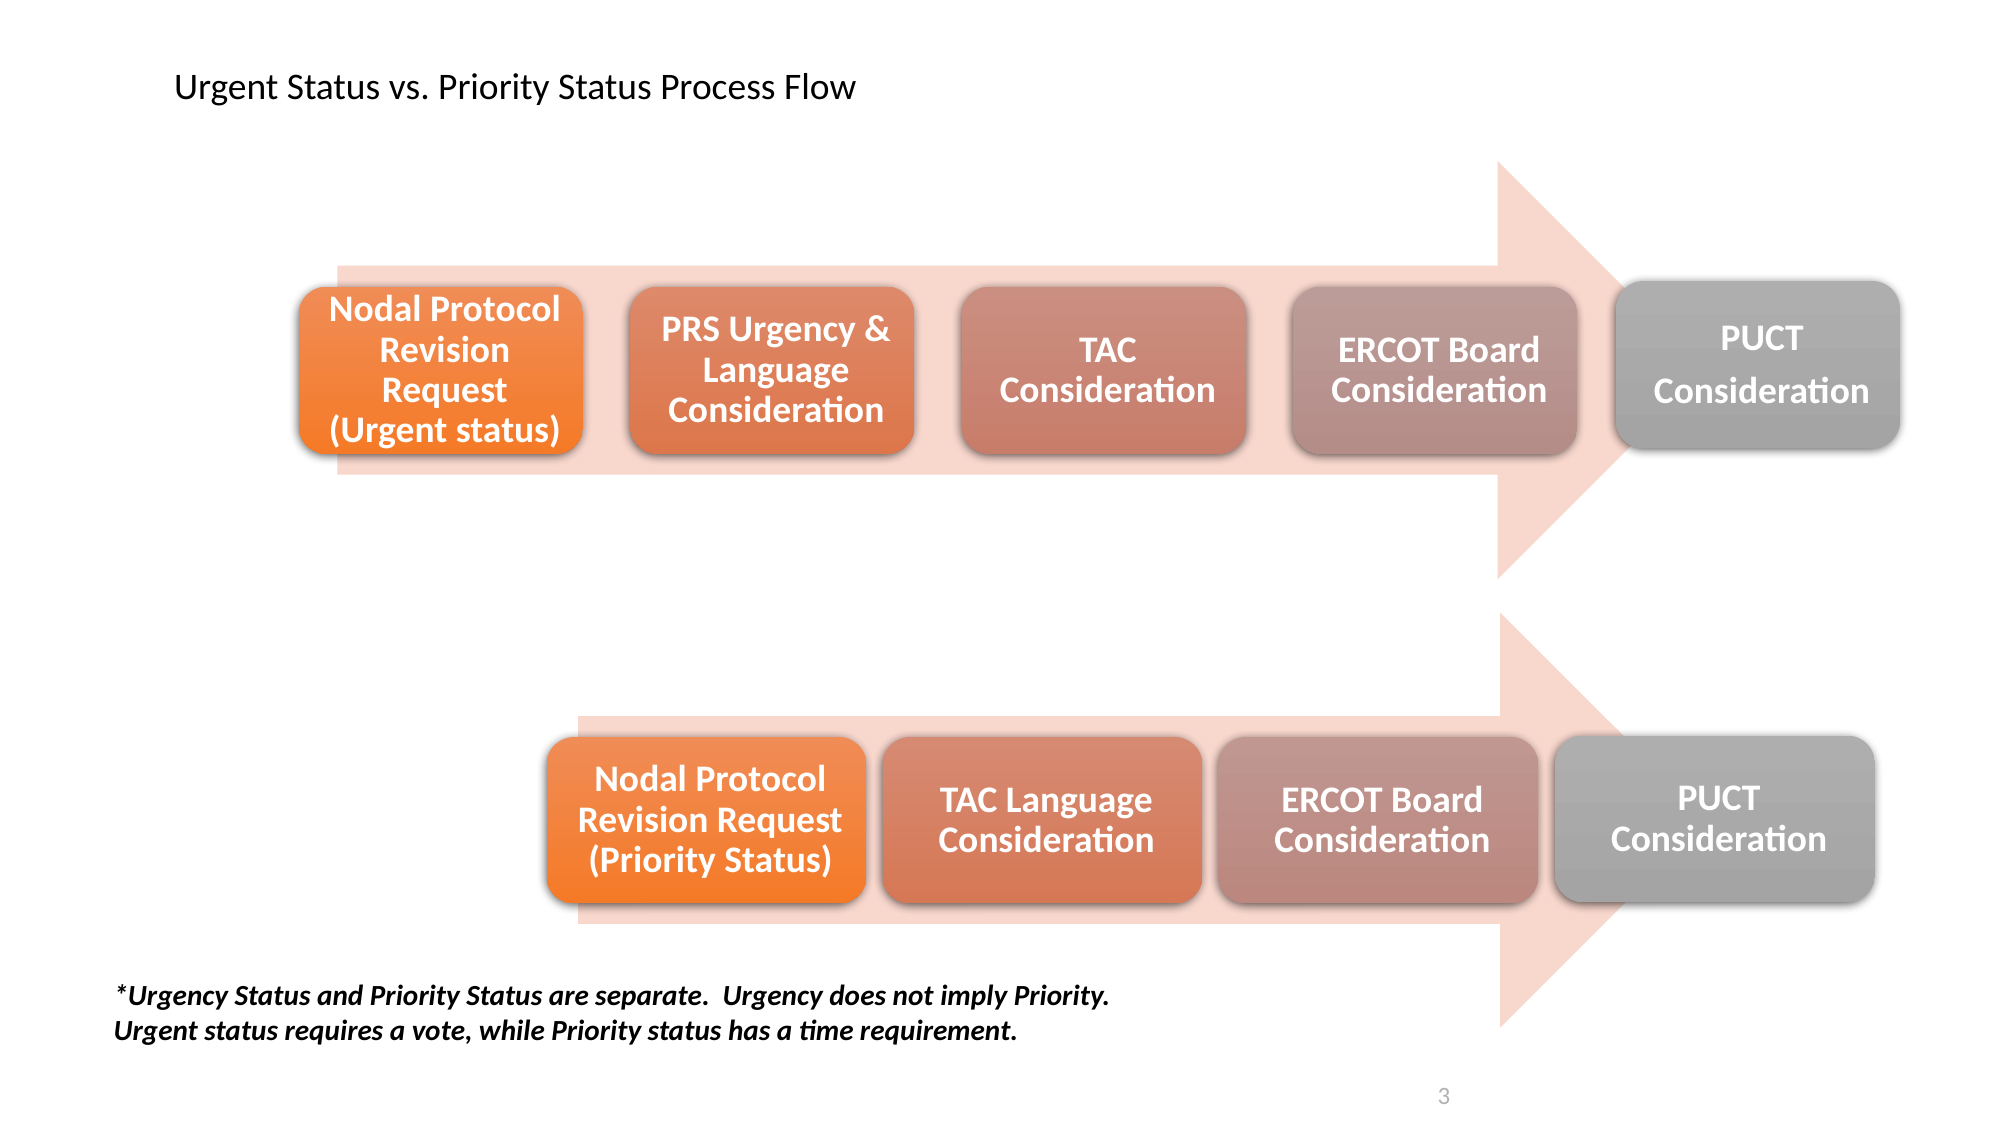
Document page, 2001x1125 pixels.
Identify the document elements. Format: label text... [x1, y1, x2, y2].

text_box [545, 612, 1875, 1028]
text_box Urgent Status vs. Priority Status Process Flow [159, 54, 1771, 115]
slide_number 3 [1400, 1076, 1488, 1113]
text_box *Urgency Status and Priority Status are separate. Urgency does not imply Priority. Urgent status requires a vote, while Priority status has a time requirement. [98, 968, 1140, 1054]
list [298, 161, 1910, 580]
